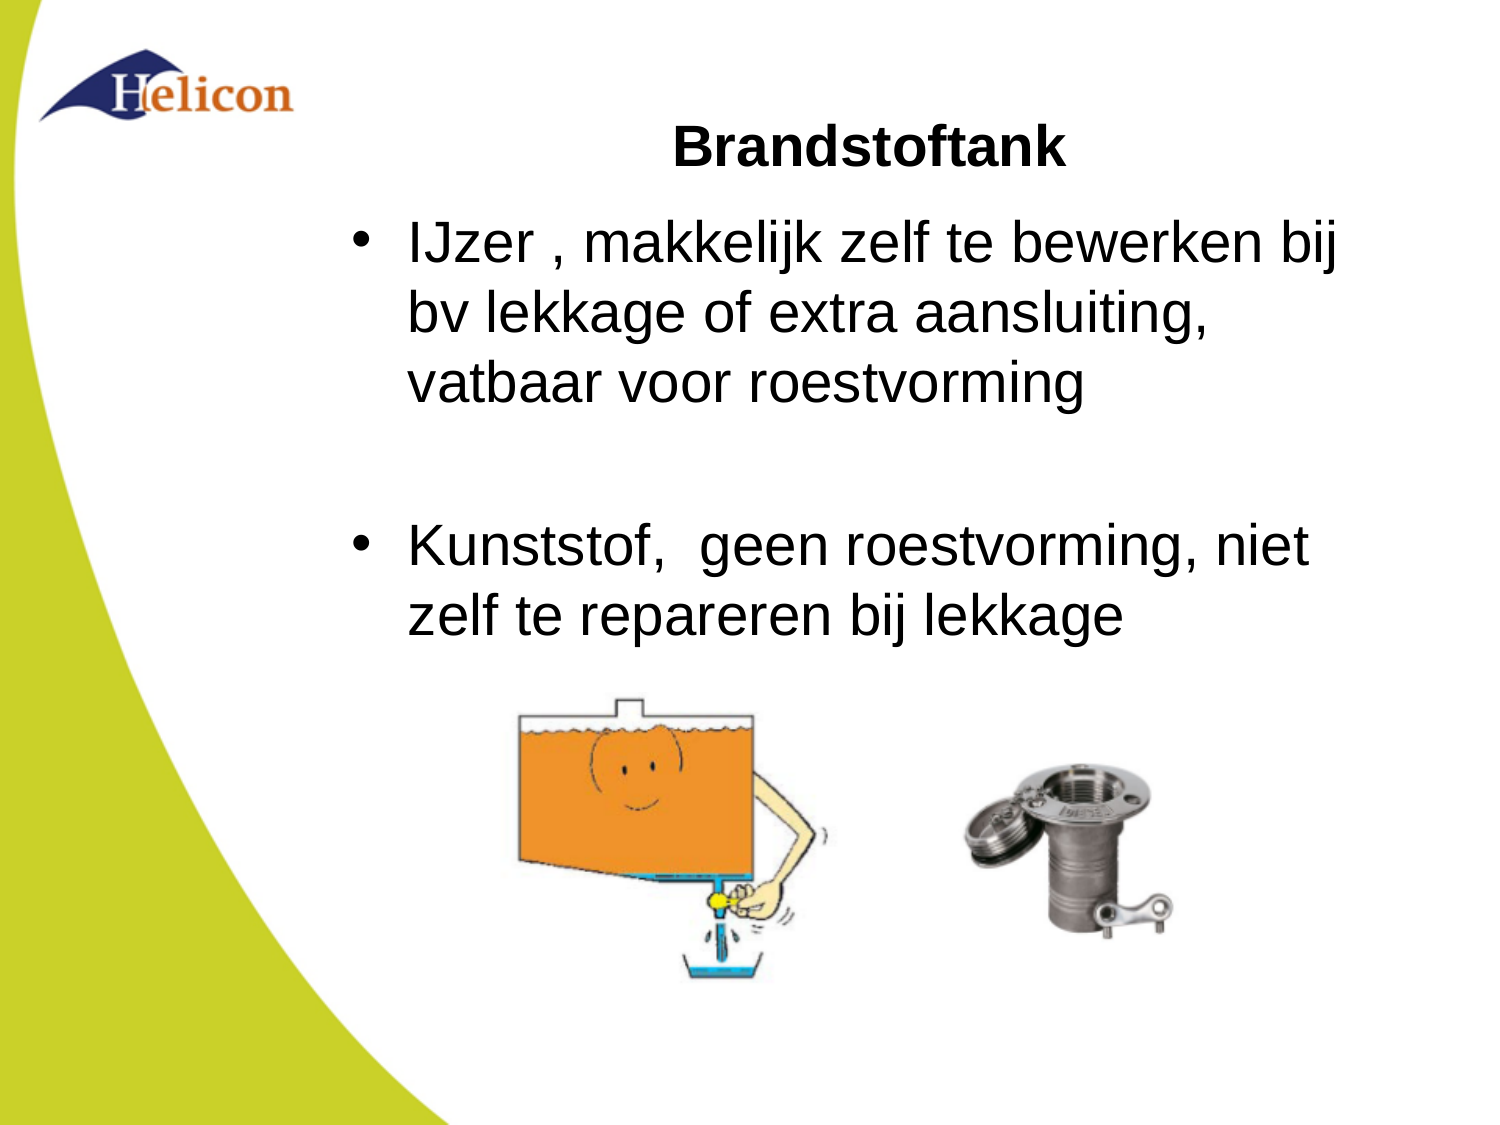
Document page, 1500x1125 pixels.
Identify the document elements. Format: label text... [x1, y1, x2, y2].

title Brandstoftank [324, 54, 1415, 161]
picture [0, 0, 1500, 1125]
list IJzer , makkelijk zelf te bewerken bij bv lekkage of extra aansluiting, vatbaar voor roestvorming Kunststof, geen roestvorming, niet zelf te repareren bij lekkage [336, 196, 1425, 1005]
